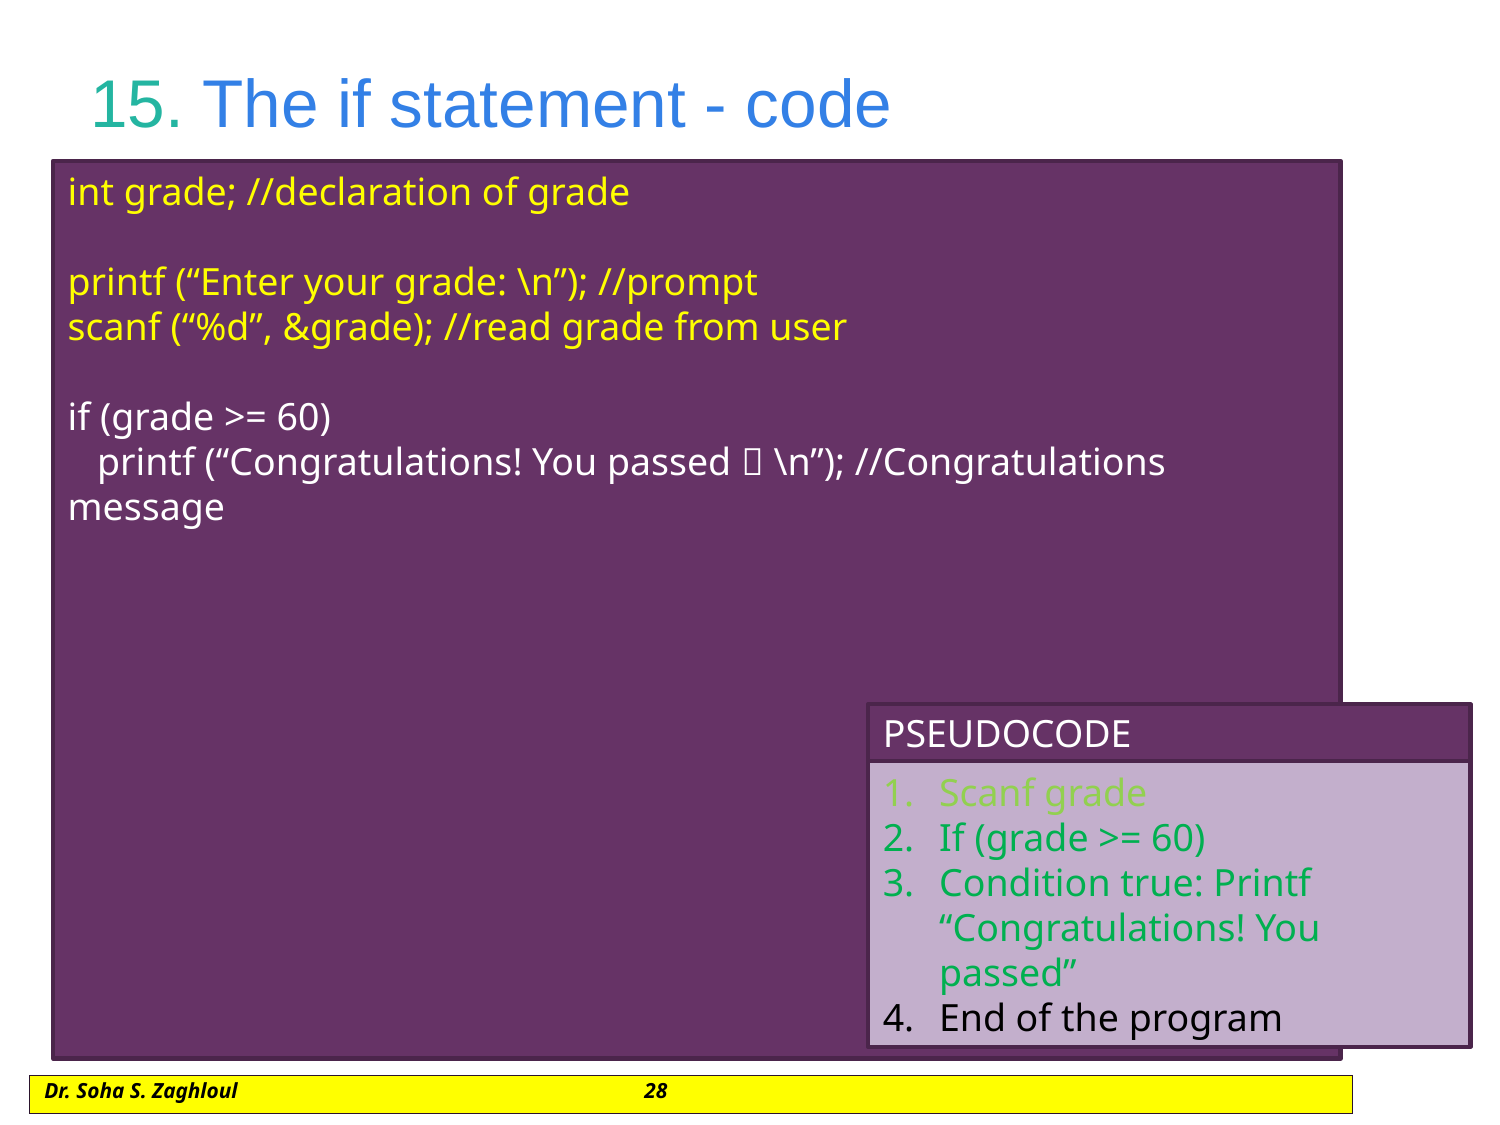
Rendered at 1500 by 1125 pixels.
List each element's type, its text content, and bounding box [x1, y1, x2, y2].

title 15. The if statement - code [75, 52, 1471, 149]
text_box Dr. Soha S. Zaghloul 28 [29, 1075, 1353, 1114]
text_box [867, 703, 1472, 1048]
text_box int grade; //declaration of grade printf (“Enter your grade: \n”); //prompt scanf (“%d”, &grade); //read grade from user if (grade >= 60) printf (“Congratulations! You passed  \n”); //Congratulations message [51, 159, 1343, 1061]
